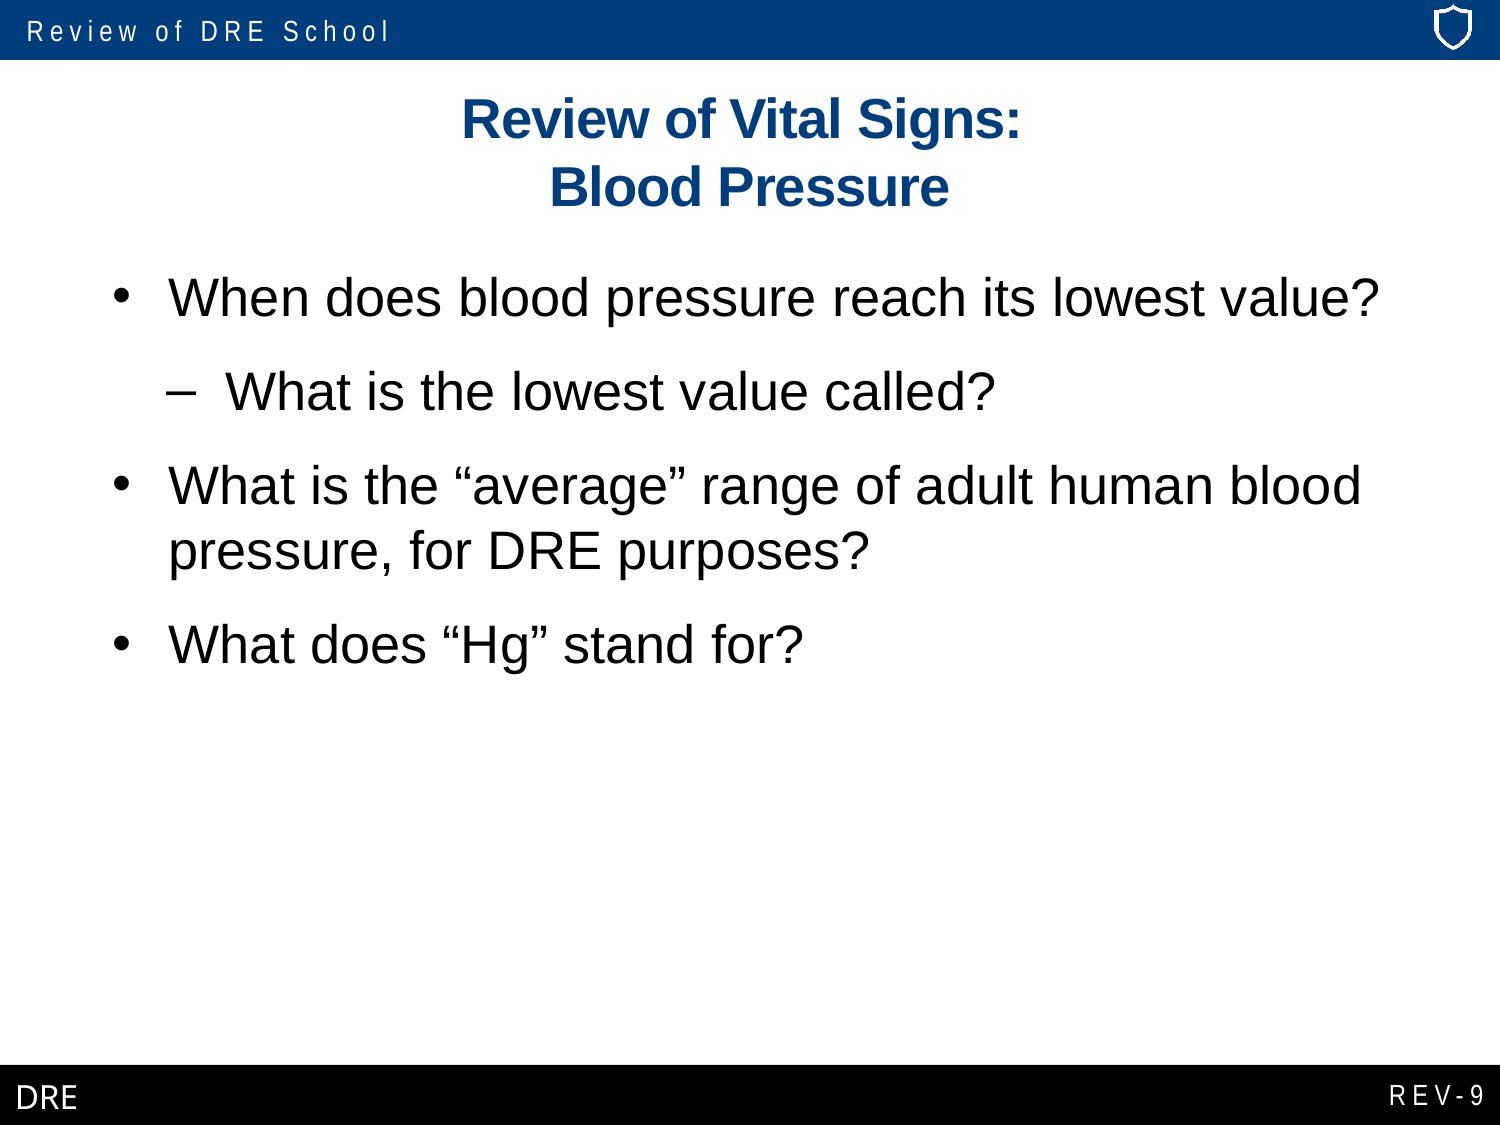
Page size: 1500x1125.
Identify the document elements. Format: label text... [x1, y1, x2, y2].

slide_number REV-9 [1218, 1063, 1499, 1124]
title Review of Vital Signs: Blood Pressure [75, 75, 1425, 225]
picture [1434, 4, 1472, 50]
list When does blood pressure reach its lowest value? What is the lowest value called? What is the “average” range of adult human blood pressure, for DRE purposes? What does “Hg” stand for? [75, 254, 1425, 1005]
